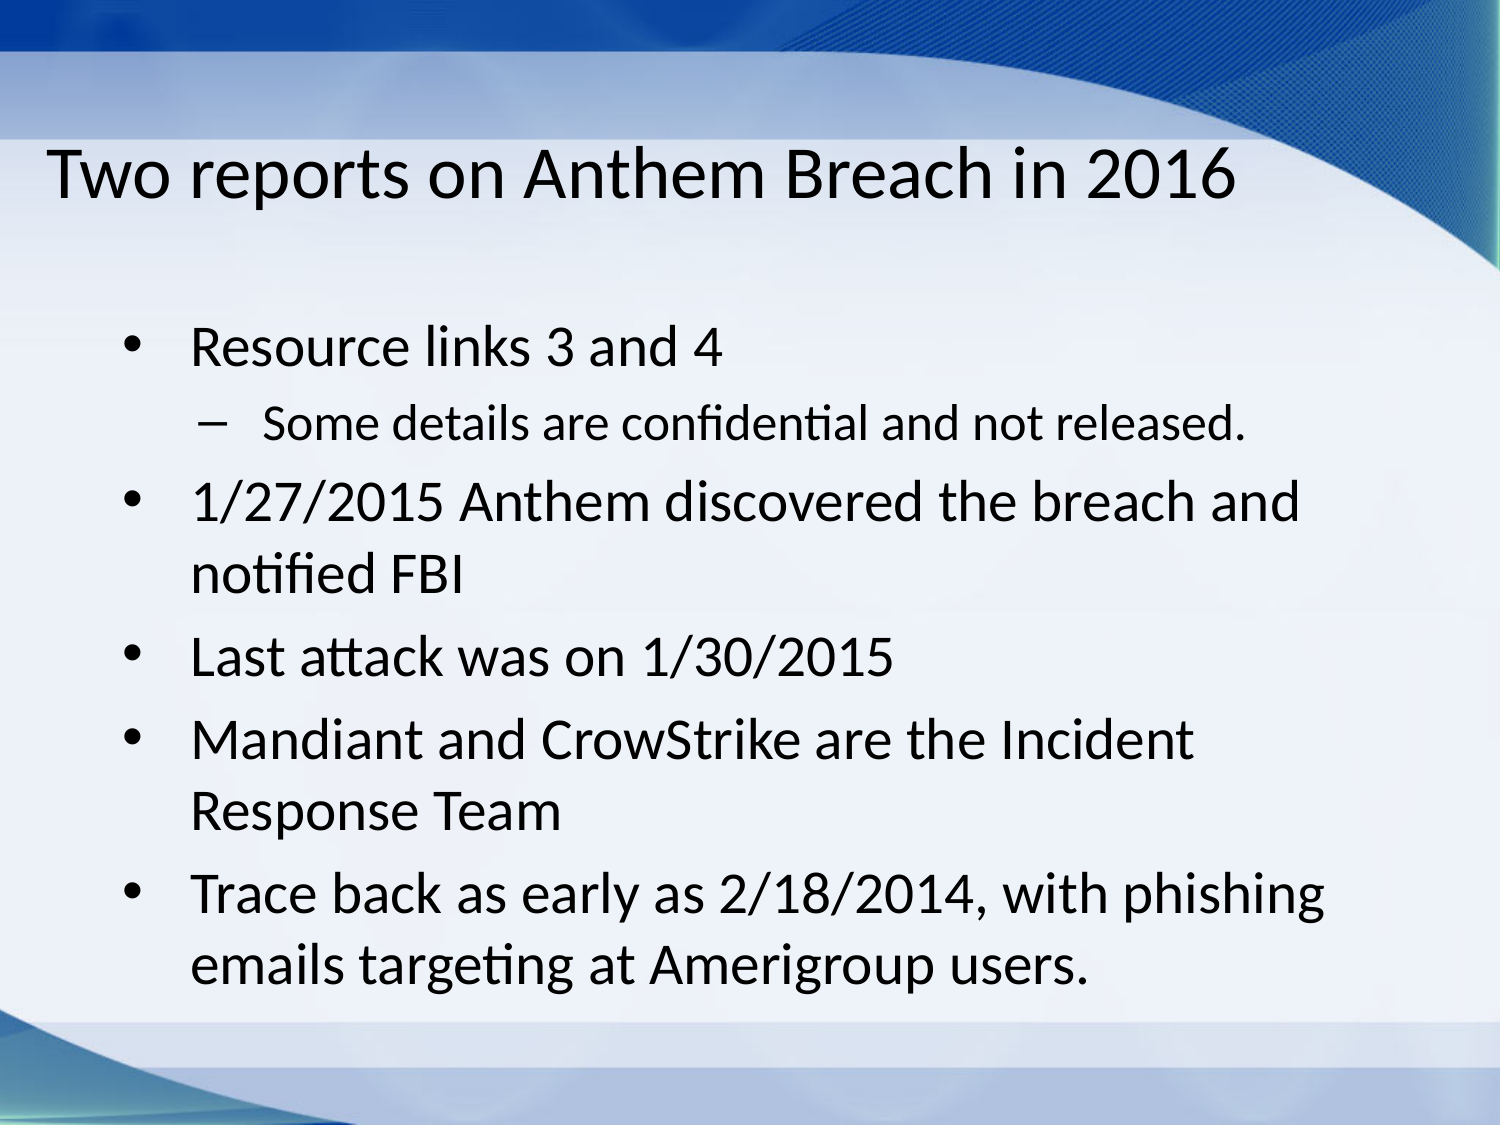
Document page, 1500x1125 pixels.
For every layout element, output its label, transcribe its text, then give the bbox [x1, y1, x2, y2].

picture [0, 0, 1500, 1125]
list Resource links 3 and 4 Some details are confidential and not released. 1/27/2015 Anthem discovered the breach and notified FBI Last attack was on 1/30/2015 Mandiant and CrowStrike are the Incident Response Team Trace back as early as 2/18/2014, with phishing emails targeting at Amerigroup users. [103, 299, 1397, 1014]
title Two reports on Anthem Breach in 2016 [31, 59, 1459, 278]
